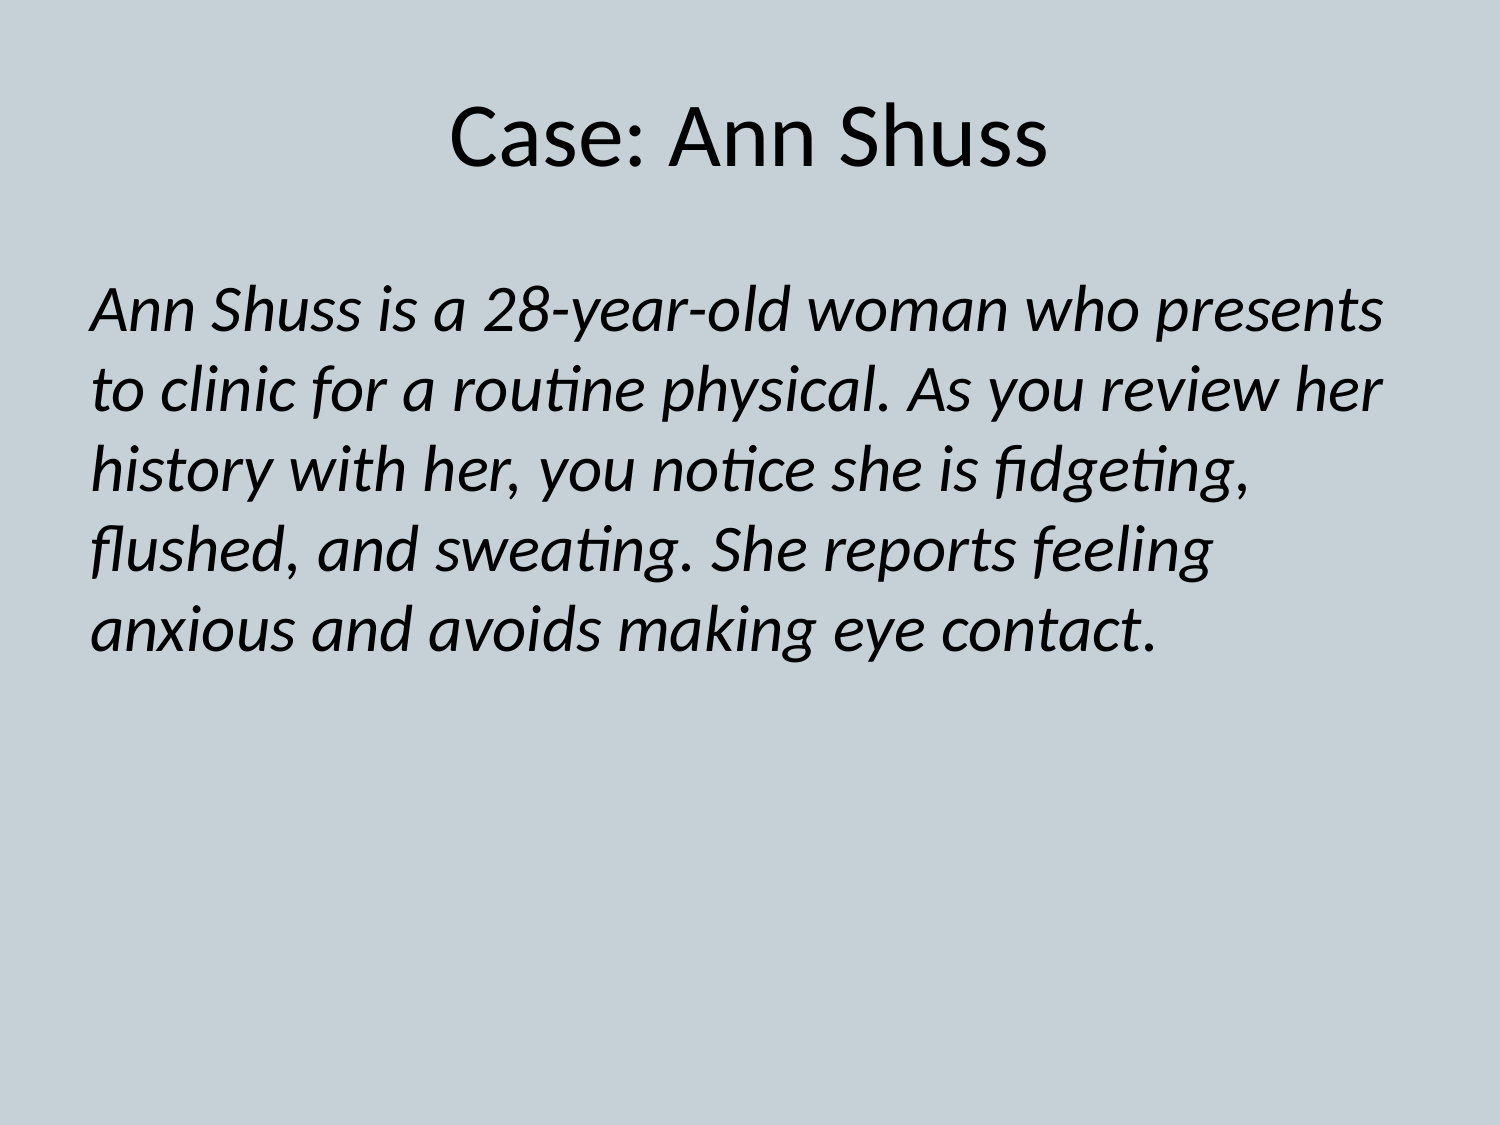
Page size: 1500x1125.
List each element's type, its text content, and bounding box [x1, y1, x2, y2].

list Ann Shuss is a 28-year-old woman who presents to clinic for a routine physical. As you review her history with her, you notice she is fidgeting, flushed, and sweating. She reports feeling anxious and avoids making eye contact. [75, 257, 1425, 1090]
title Case: Ann Shuss [75, 36, 1425, 224]
